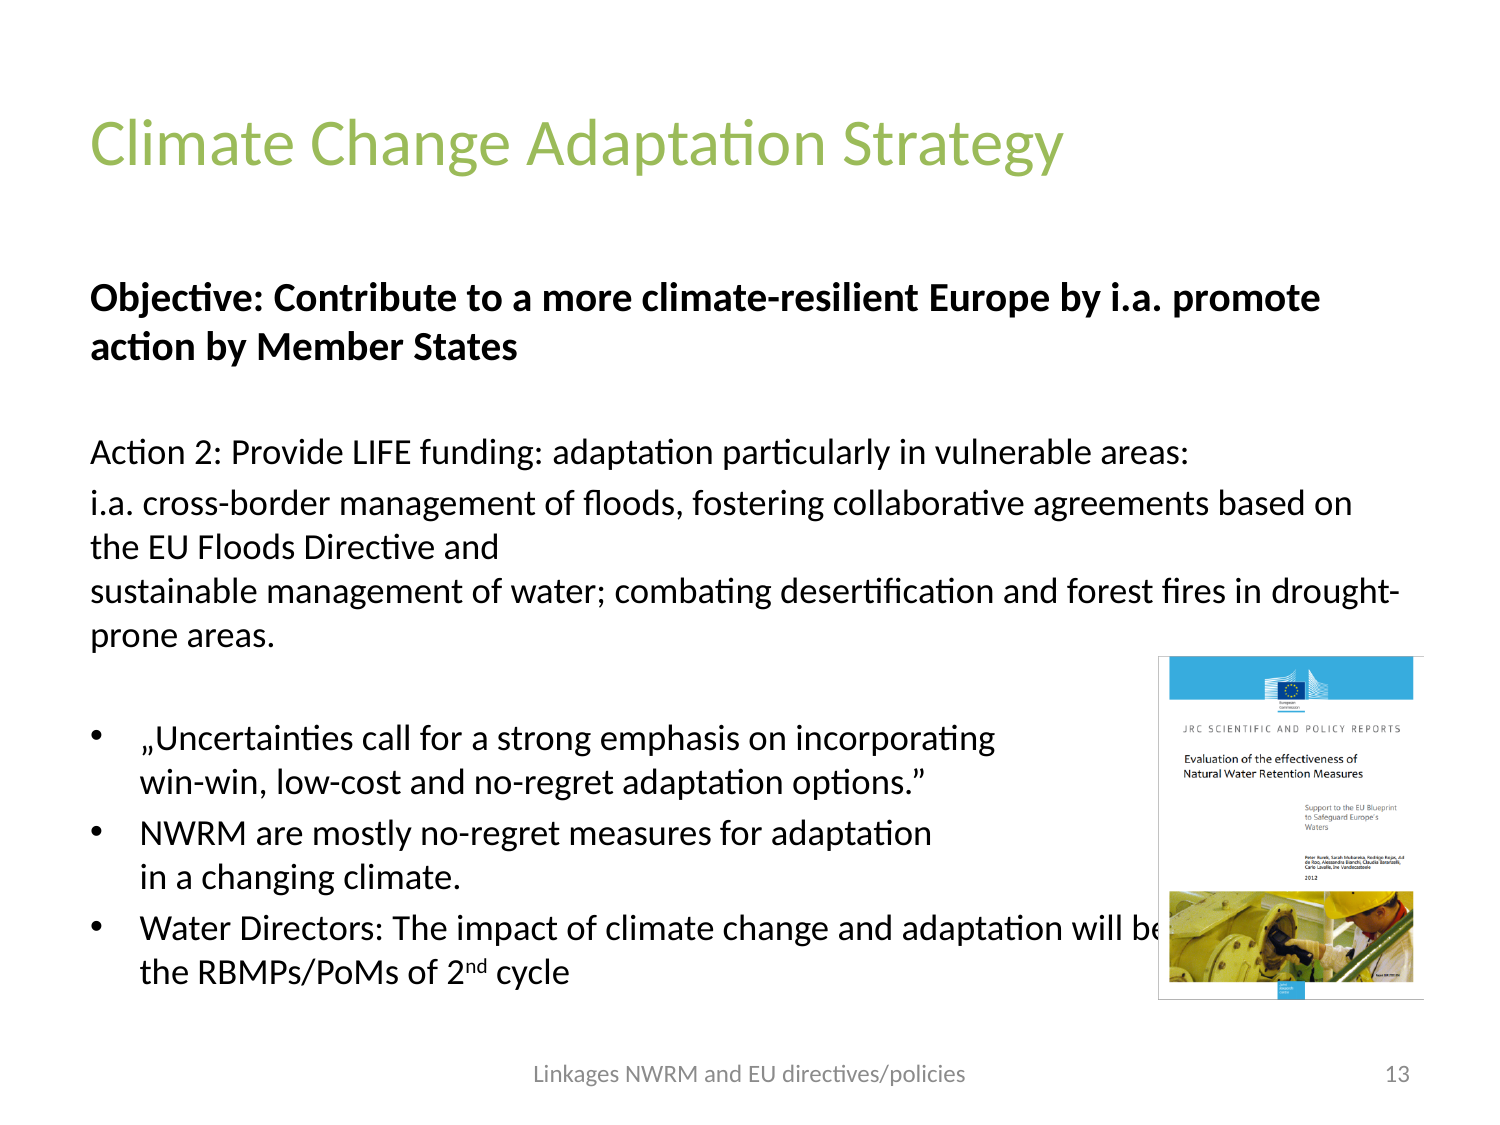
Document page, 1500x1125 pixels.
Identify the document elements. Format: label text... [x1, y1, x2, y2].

slide_number 13 [1074, 1042, 1425, 1103]
footer Linkages NWRM and EU directives/policies [512, 1042, 988, 1103]
picture [1158, 656, 1424, 1000]
title Climate Change Adaptation Strategy [75, 45, 1425, 233]
list Objective: Contribute to a more climate-resilient Europe by i.a. promote action by Member States Action 2: Provide LIFE funding: adaptation particularly in vulnerable areas: i.a. cross-border management of floods, fostering collaborative agreements based on the EU Floods Directive and sustainable management of water; combating desertification and forest fires in drought-prone areas. „Uncertainties call for a strong emphasis on incorporating win-win, low-cost and no-regret adaptation options.” NWRM are mostly no-regret measures for adaptation in a changing climate. Water Directors: The impact of climate change and adaptation will become a topic in the RBMPs/PoMs of 2nd cycle [75, 262, 1425, 1005]
